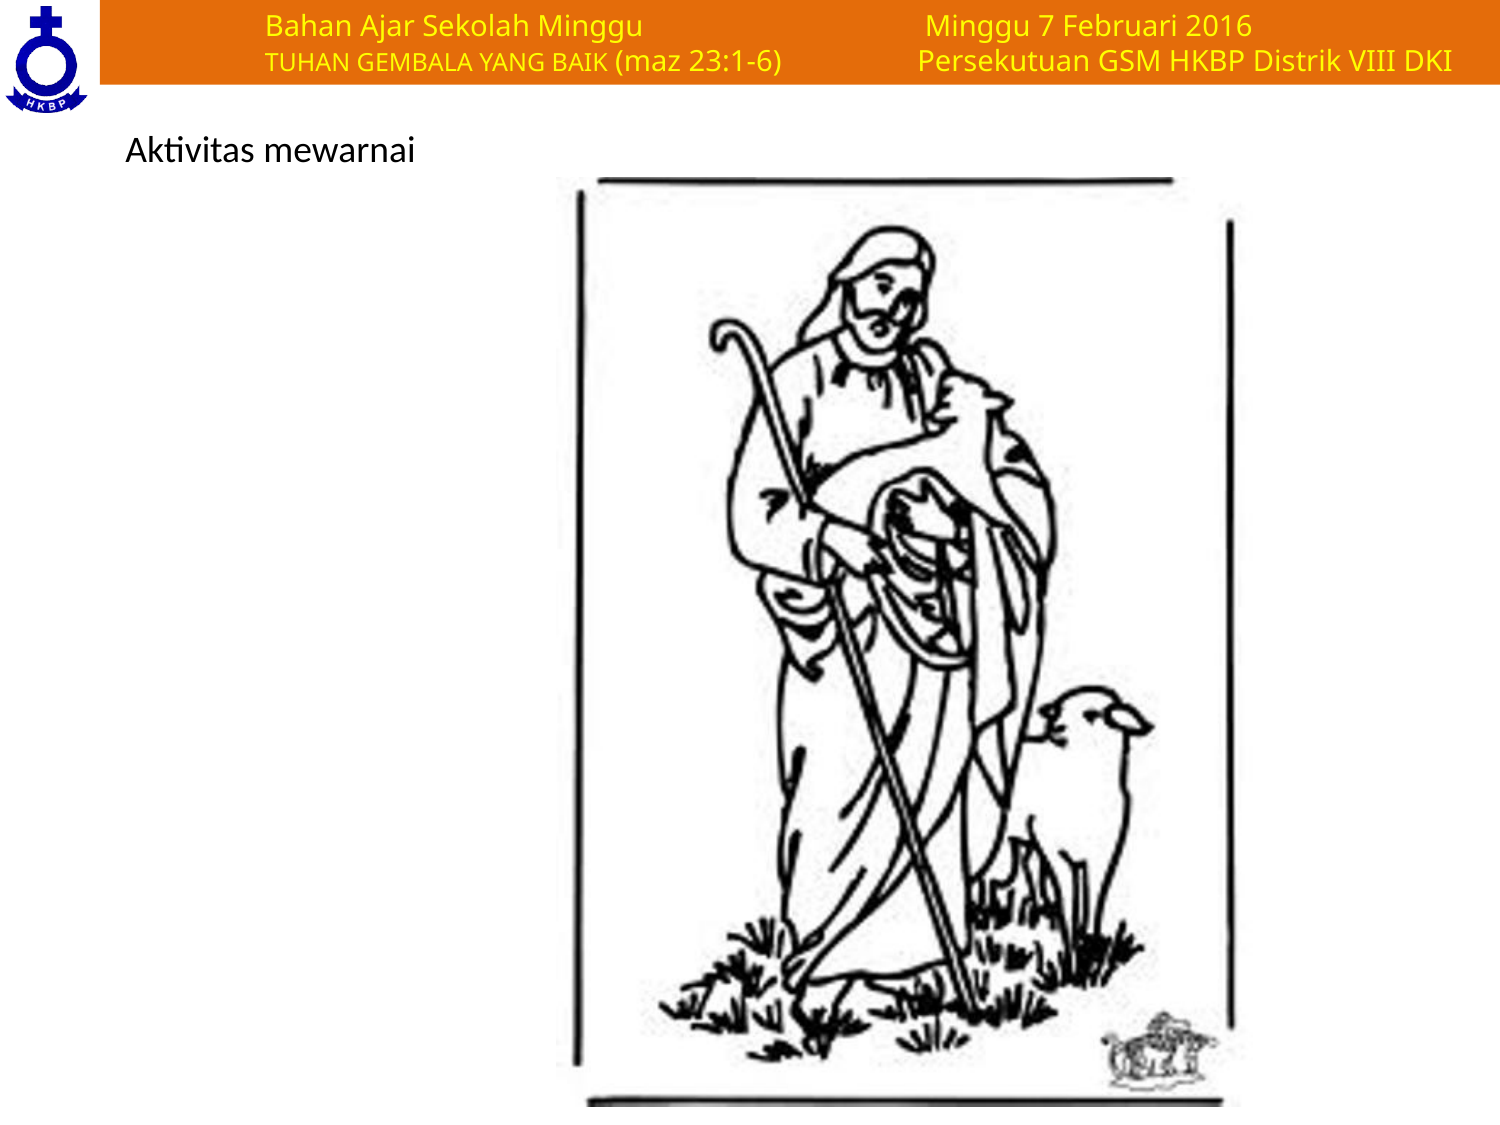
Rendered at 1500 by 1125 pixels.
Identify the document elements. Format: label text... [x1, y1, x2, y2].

picture [556, 177, 1254, 1107]
picture [5, 6, 88, 113]
text_box Aktivitas mewarnai [110, 117, 557, 177]
